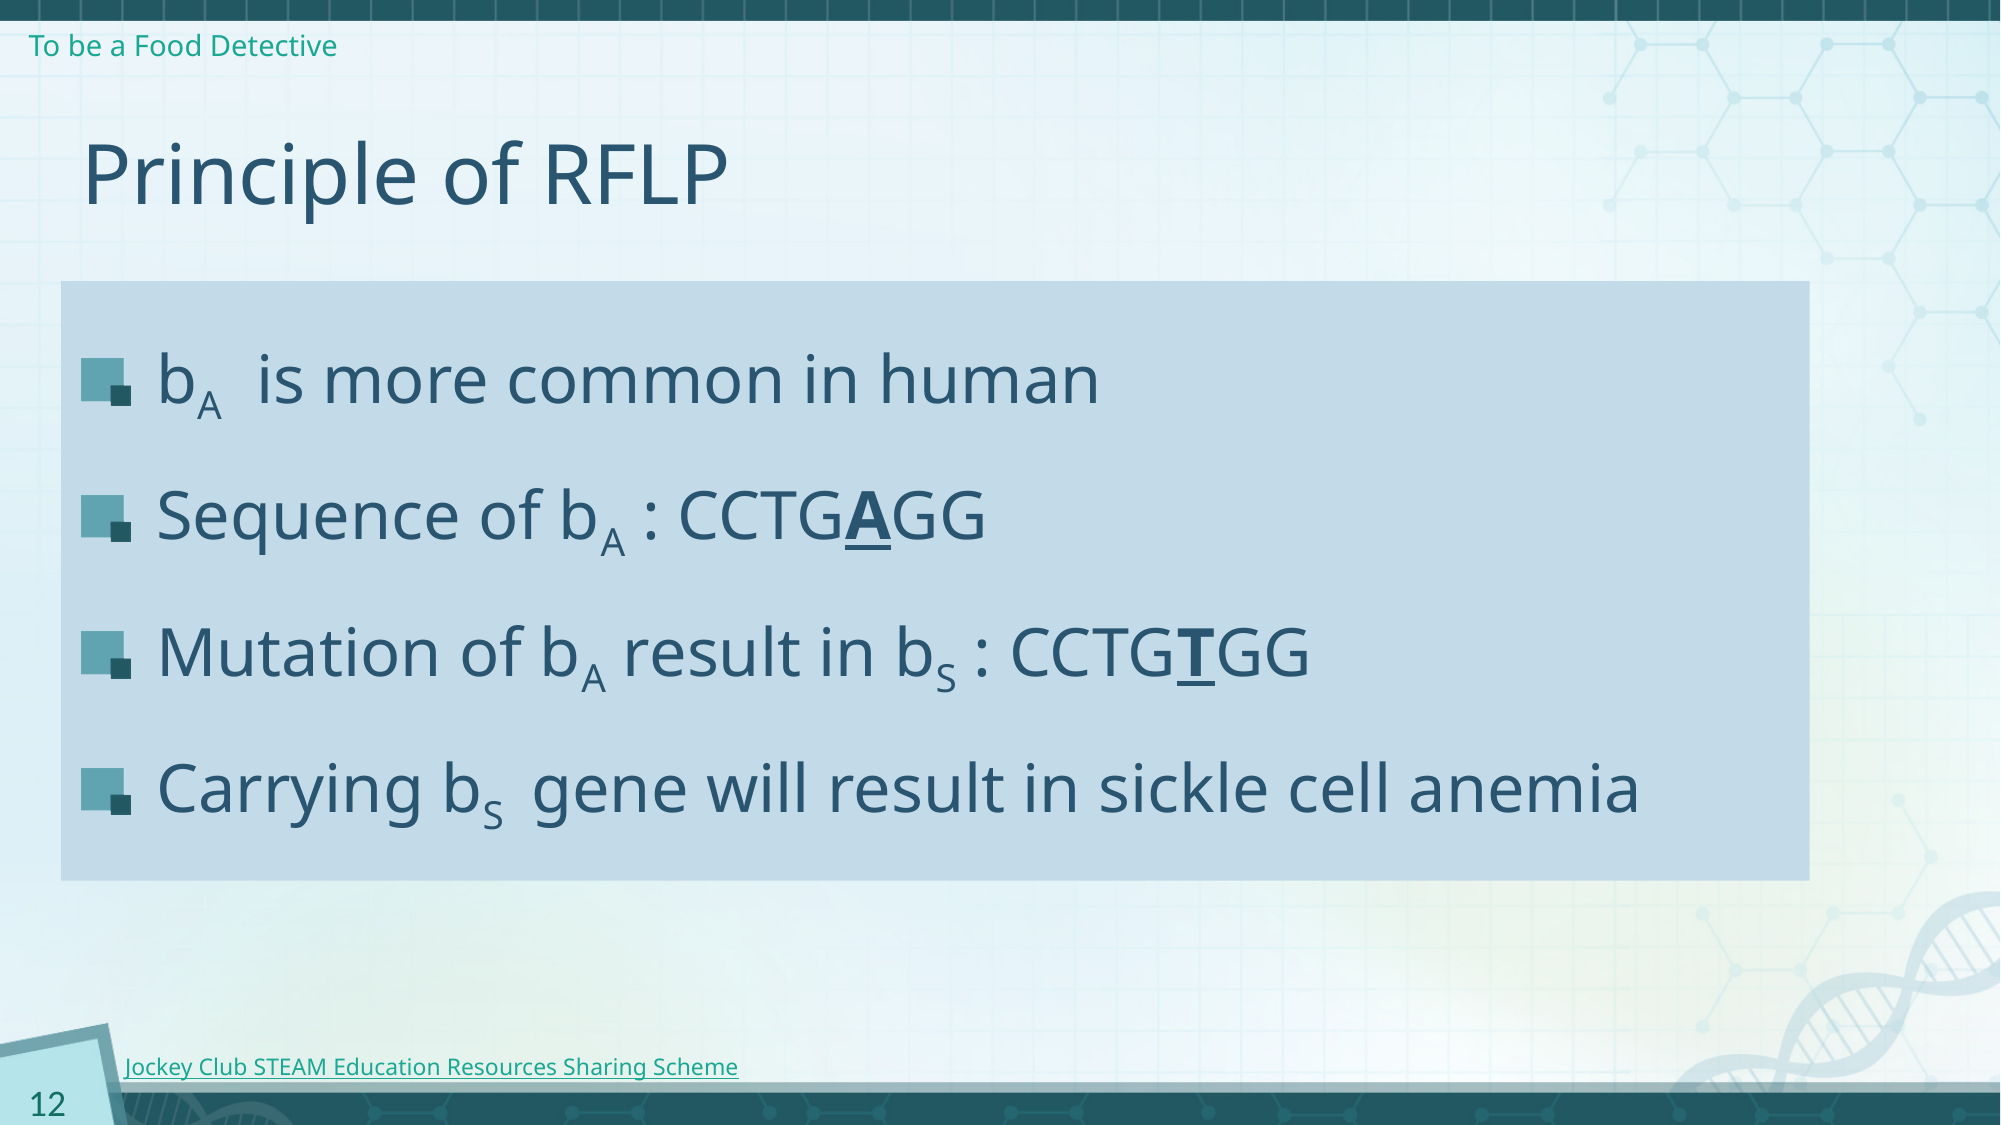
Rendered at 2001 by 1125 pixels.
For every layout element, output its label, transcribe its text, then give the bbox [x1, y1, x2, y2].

list bA is more common in human Sequence of bA : CCTGAGG Mutation of bA result in bS : CCTGTGG Carrying bS gene will result in sickle cell anemia [61, 281, 1810, 881]
picture [0, 0, 2001, 1125]
slide_number 12 [0, 1071, 96, 1125]
title Principle of RFLP [61, 63, 1571, 279]
